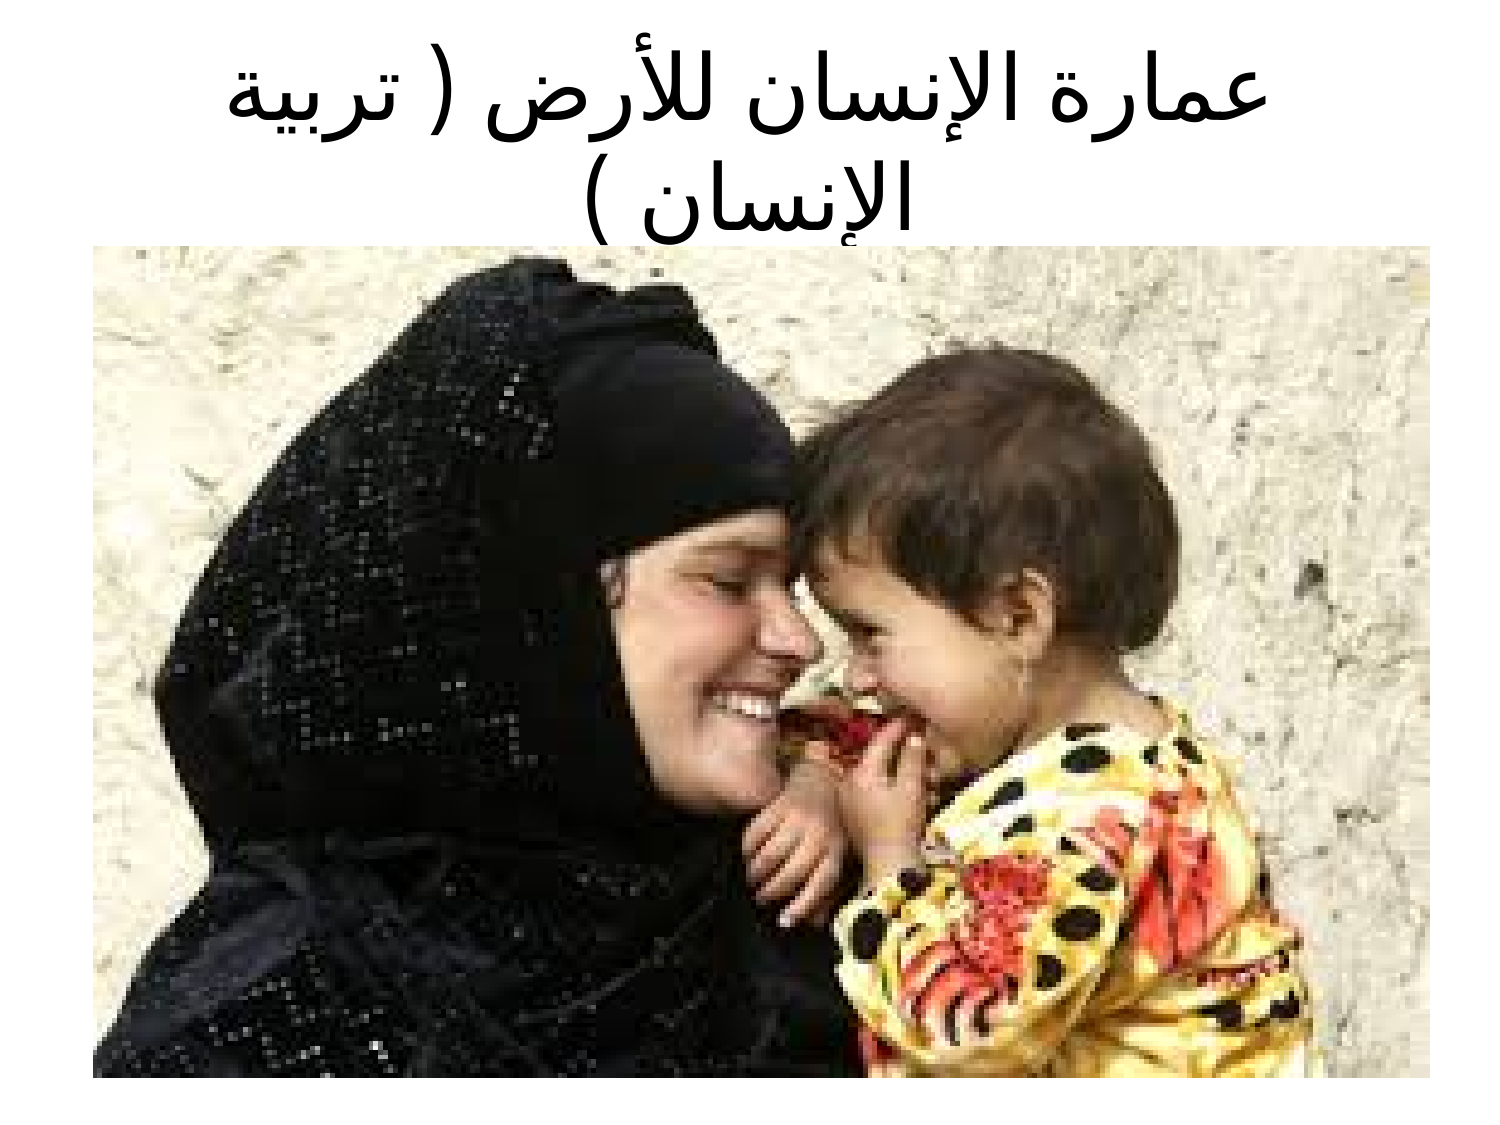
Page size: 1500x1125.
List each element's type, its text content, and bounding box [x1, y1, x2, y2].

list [93, 245, 1430, 1079]
title عمارة الإنسان للأرض ( تربية الإنسان ) [75, 45, 1425, 233]
